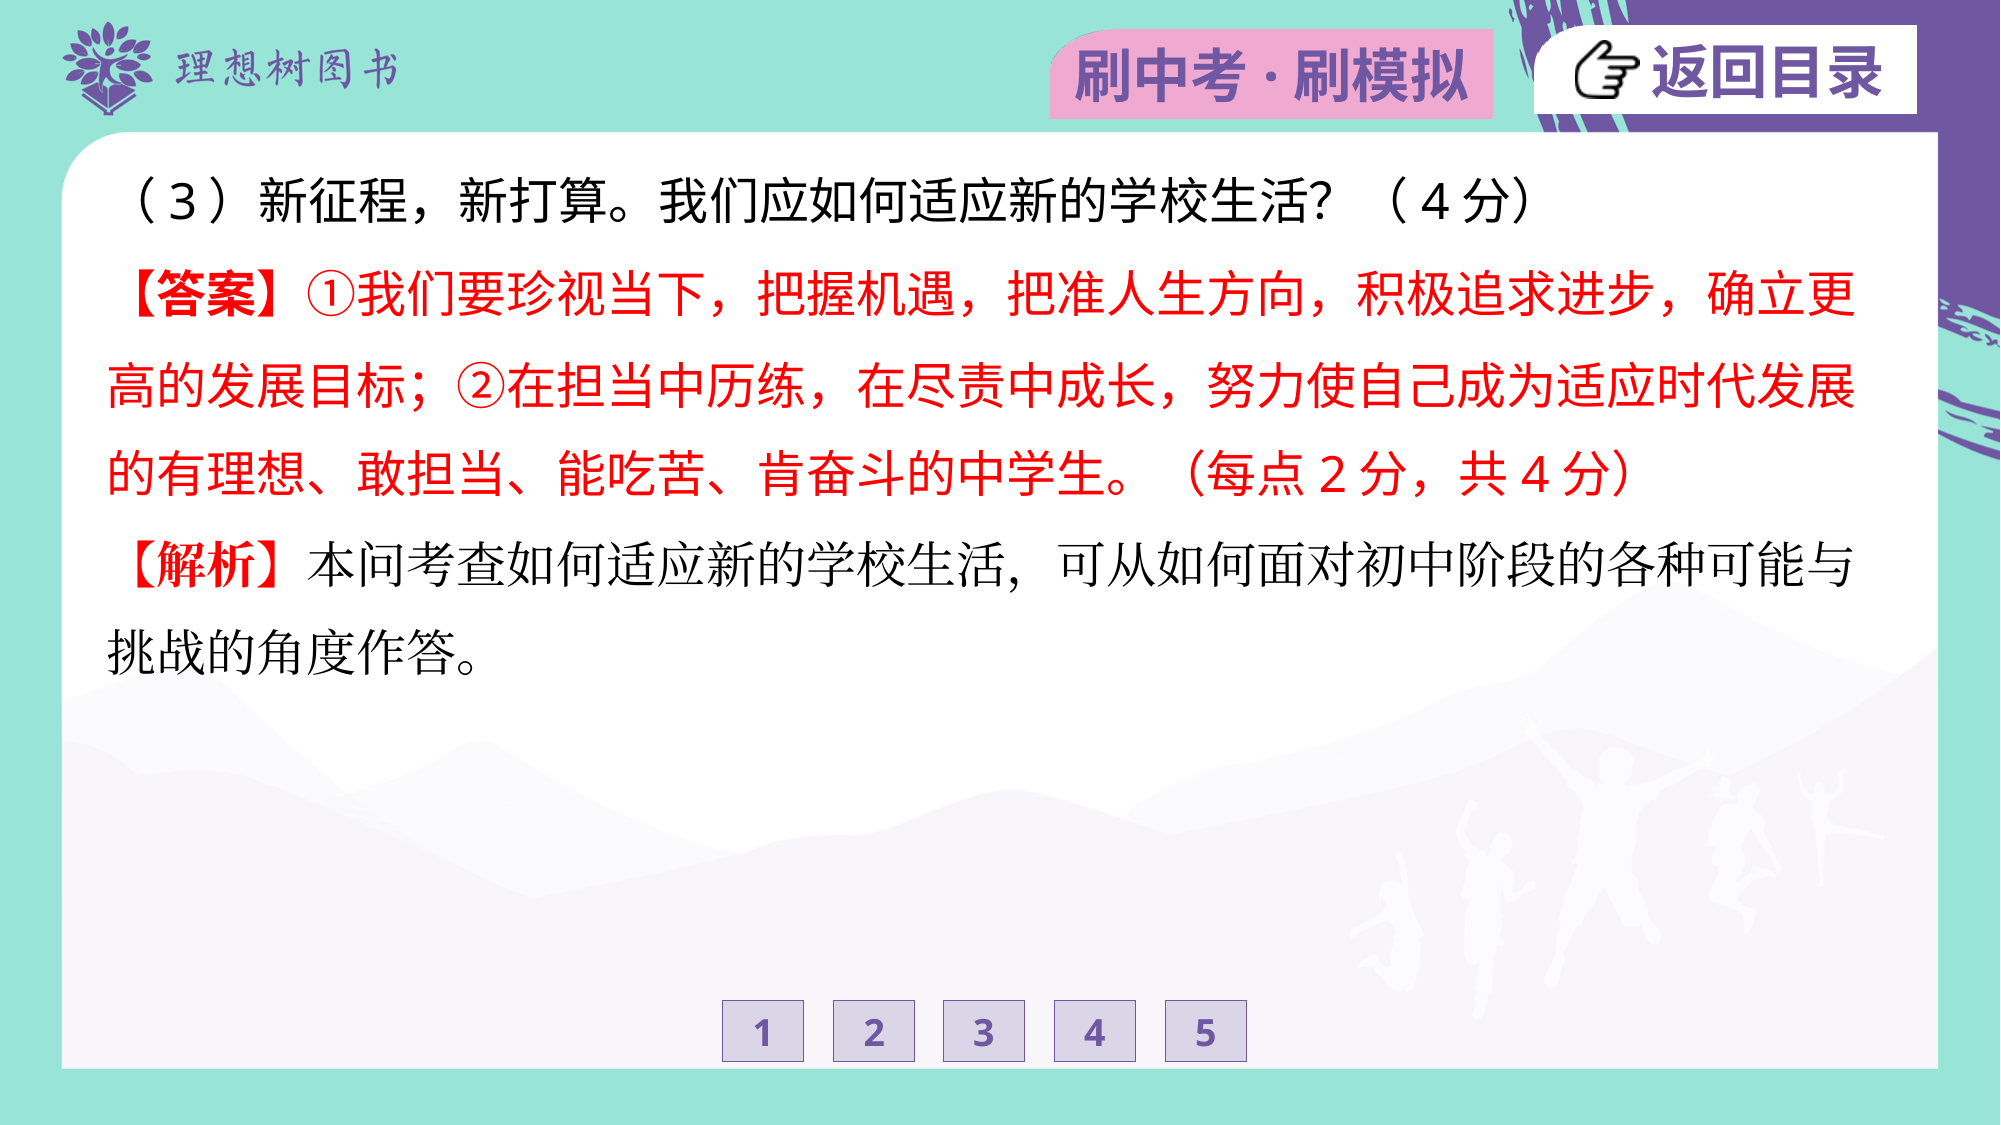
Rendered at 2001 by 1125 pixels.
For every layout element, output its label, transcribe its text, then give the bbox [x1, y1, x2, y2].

picture [0, 0, 2000, 1125]
text_box （3）新征程，新打算。我们应如何适应新的学校生活？（4分） [106, 141, 1895, 220]
text_box 【解析】本问考查如何适应新的学校生活，可从如何面对初中阶段的各种可能与 挑战的角度作答。 [106, 502, 1895, 672]
text_box 【答案】①我们要珍视当下，把握机遇，把准人生方向，积极追求进步，确立更 高的发展目标；②在担当中历练，在尽责中成长，努力使自己成为适应时代发展 的有理想、敢担当、能吃苦、肯奋斗的中学生。（每点2分，共4分） [106, 231, 1895, 493]
